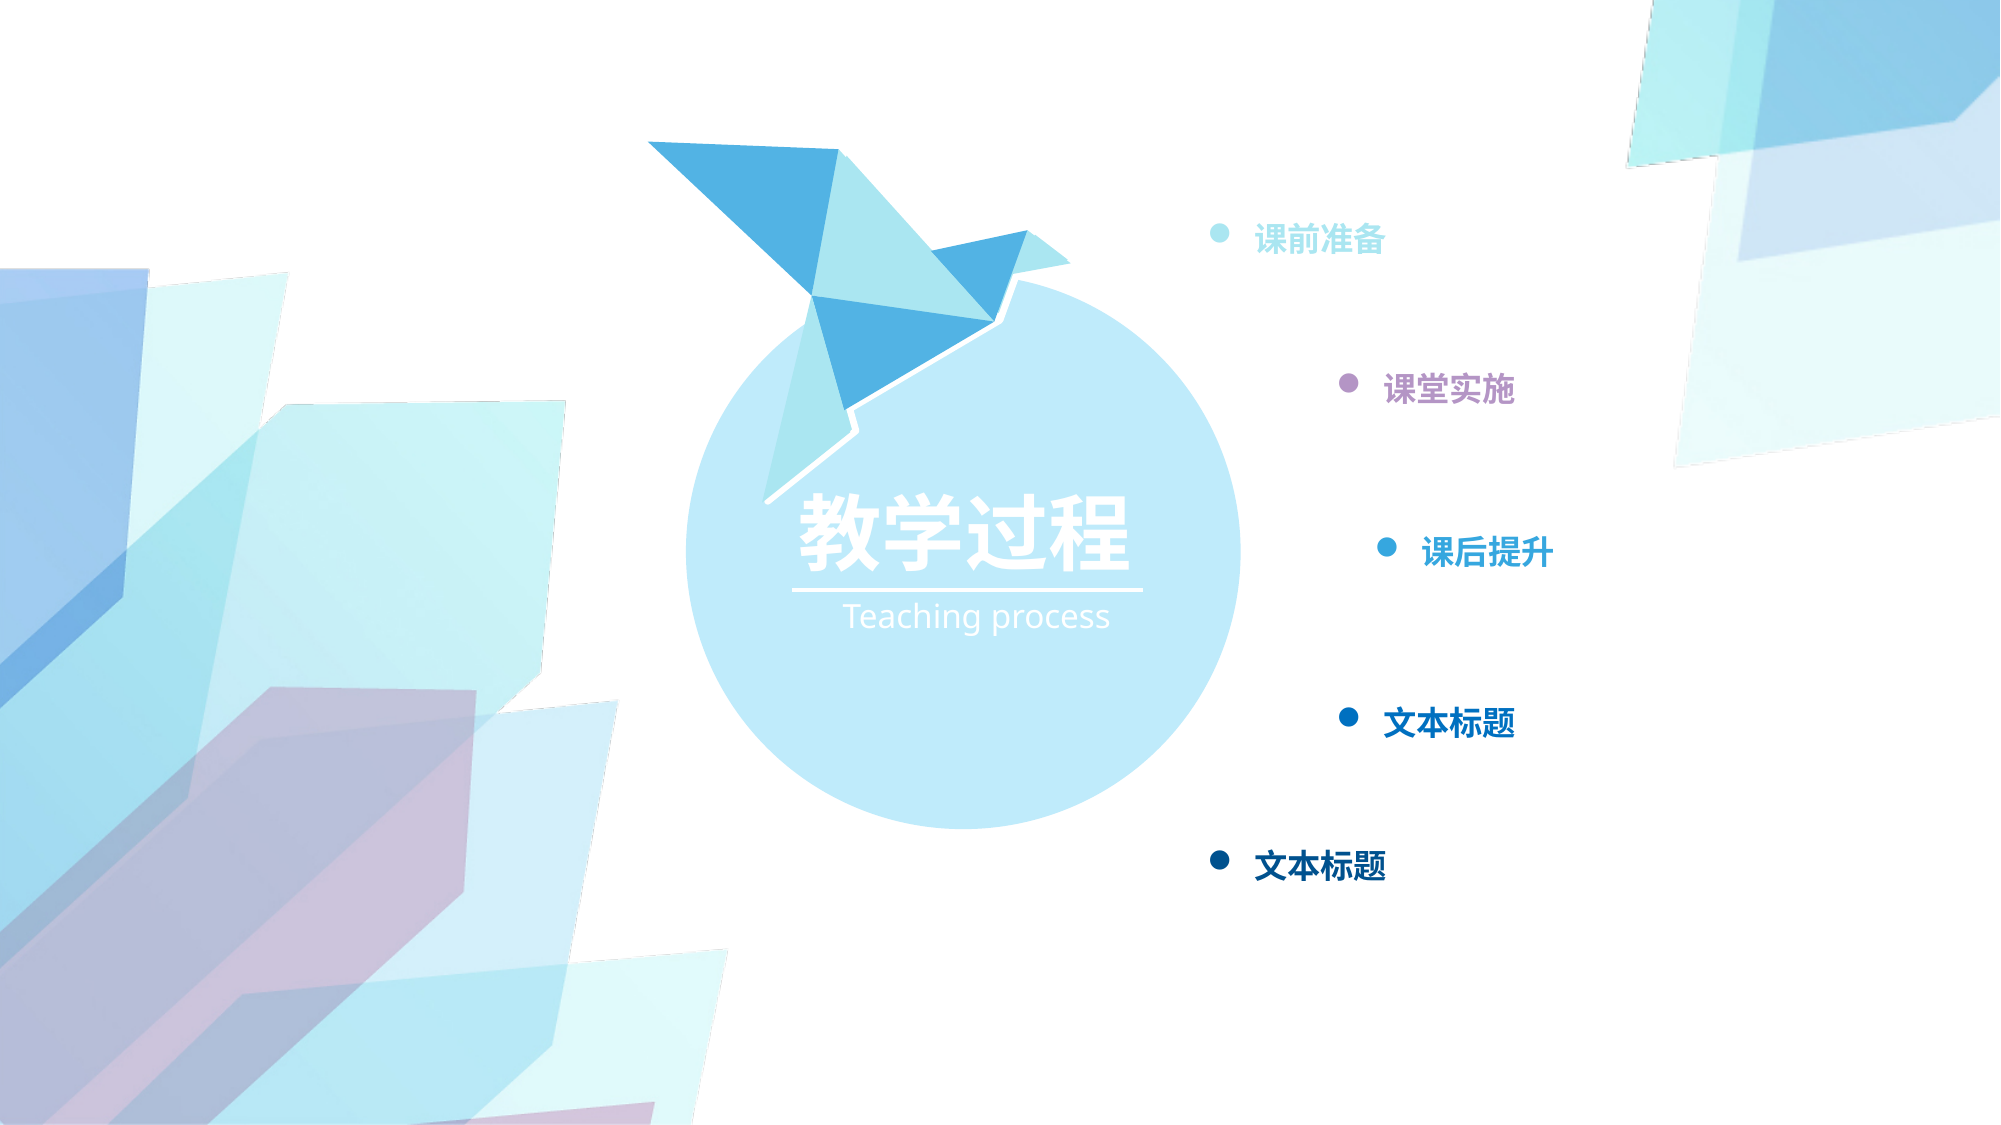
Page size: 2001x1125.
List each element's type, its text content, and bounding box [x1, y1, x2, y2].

text_box 文本标题 [1336, 701, 1517, 742]
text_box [647, 141, 1071, 503]
text_box [746, 295, 1242, 831]
text_box 文本标题 [1207, 844, 1388, 885]
text_box 课堂实施 [1336, 368, 1517, 409]
picture [1564, 0, 2000, 528]
text_box Teaching process [827, 592, 1127, 643]
picture [0, 252, 746, 1125]
text_box 课前准备 [1207, 218, 1388, 259]
text_box 教学过程 [798, 481, 1188, 582]
text_box 课后提升 [1374, 531, 1555, 572]
